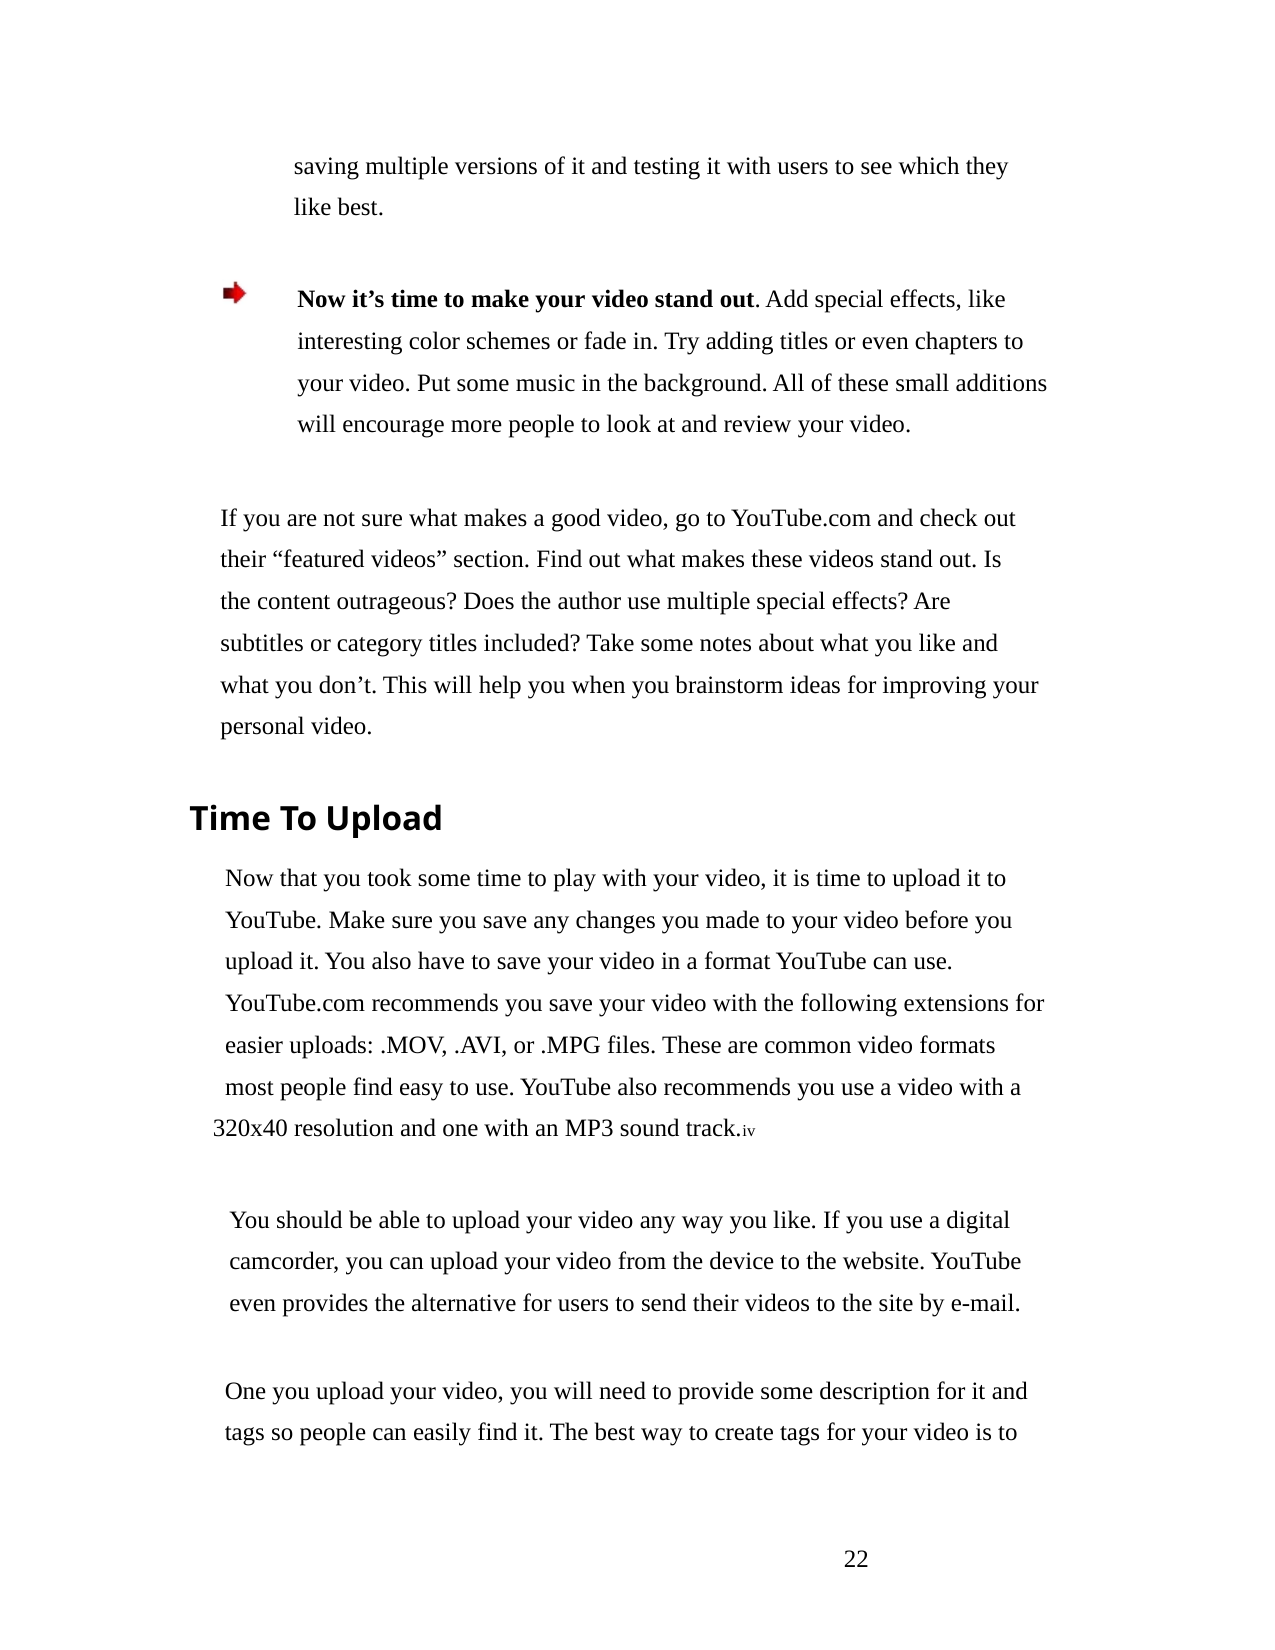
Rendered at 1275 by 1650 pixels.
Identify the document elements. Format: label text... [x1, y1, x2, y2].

text_box saving multiple versions of it and testing it with users to see which they like best. [294, 156, 1010, 229]
text_box 22 [843, 1552, 869, 1581]
text_box Time To Upload [189, 795, 444, 845]
text_box 320x40 resolution and one with an MP3 sound track.iv [212, 1114, 756, 1149]
text_box One you upload your video, you will need to provide some description for it and tags so people can easily find it. The best way to create tags for your video is to [224, 1381, 1030, 1454]
picture [222, 278, 249, 305]
text_box Now it’s time to make your video stand out. Add special effects, like interesting color schemes or fade in. Try adding titles or even chapters to your video. Put some music in the background. All of these small additions will encourage more people to look at and review your video. [297, 289, 1049, 445]
text_box You should be able to upload your video any way you like. If you use a digital camcorder, you can upload your video from the device to the website. YouTube even provides the alternative for users to send their videos to the site by e-mail. [229, 1210, 1023, 1325]
text_box Now that you took some time to play with your video, it is time to upload it to YouTube. Make sure you save any changes you made to your video before you upload it. You also have to save your video in a format YouTube can use. YouTube.com recommends you save your video with the following extensions for easier uploads: .MOV, .AVI, or .MPG files. These are common video formats most people find easy to use. YouTube also recommends you use a video with a [225, 868, 1046, 1108]
text_box If you are not sure what makes a good video, go to YouTube.com and check out their “featured videos” section. Find out what makes these videos stand out. Is the content outrageous? Does the author use multiple special effects? Are subtitles or category titles included? Take some notes about what you like and what you don’t. This will help you when you brainstorm ideas for improving your personal video. [220, 508, 1040, 748]
